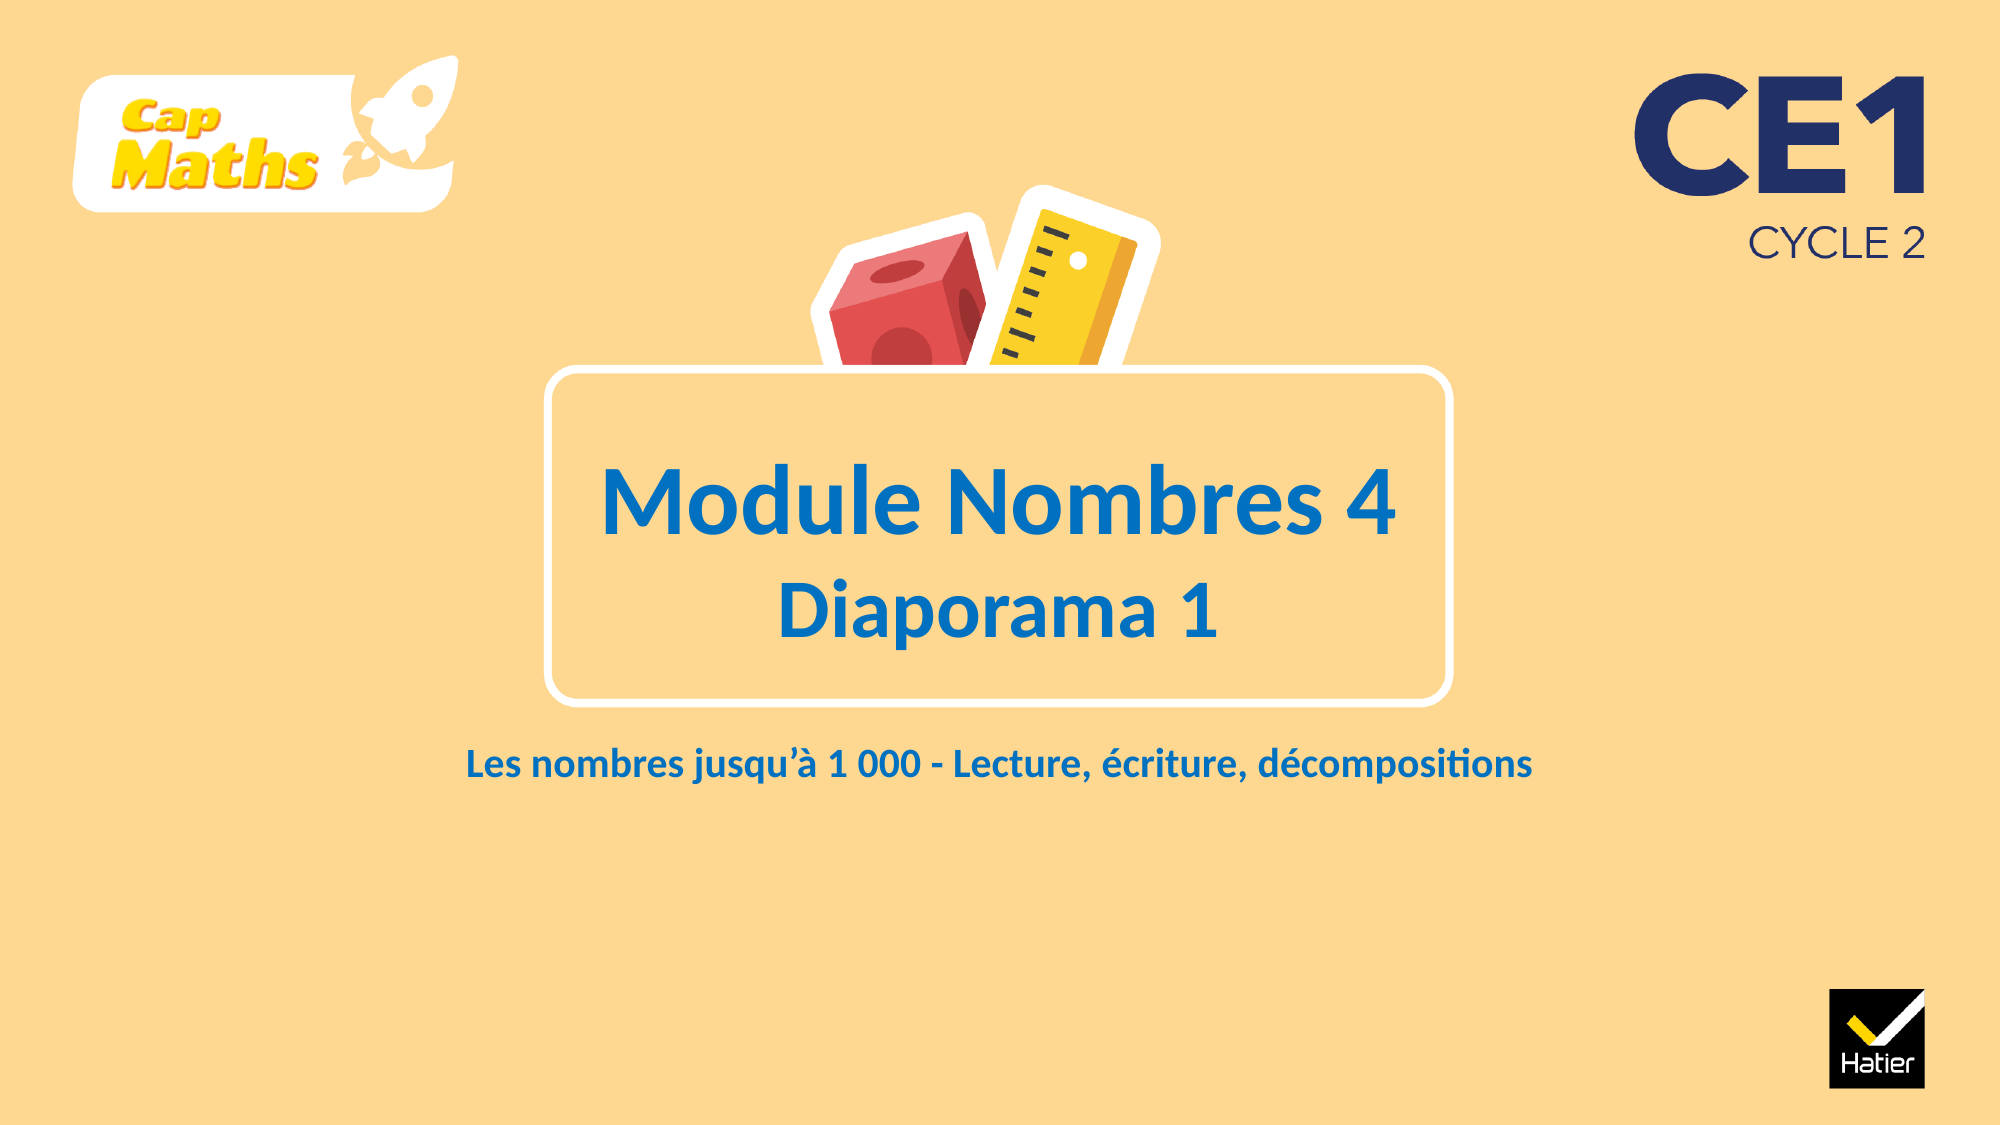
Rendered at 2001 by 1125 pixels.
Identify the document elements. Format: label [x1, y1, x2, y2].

list [0, 0, 2000, 1125]
